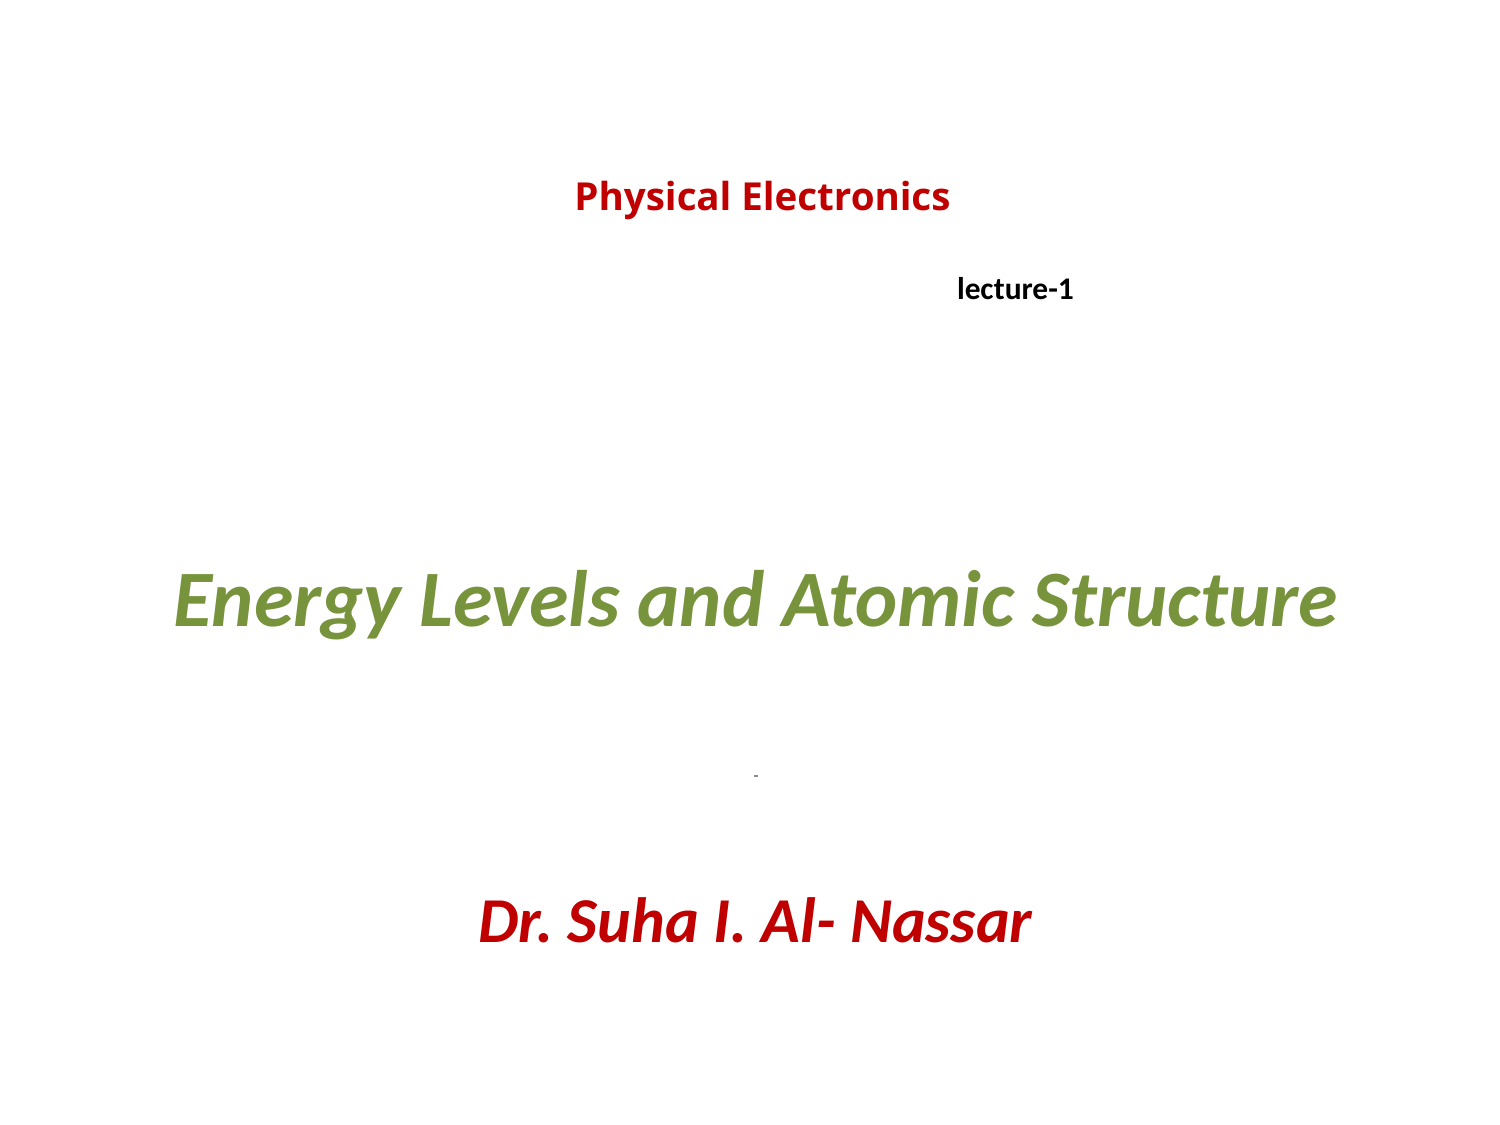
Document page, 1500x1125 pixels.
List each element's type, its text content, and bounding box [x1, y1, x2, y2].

subtitle Energy Levels and Atomic Structure Dr. Suha I. Al- Nassar [112, 538, 1400, 976]
title Physical Electronics lecture-1 [123, 78, 1412, 409]
